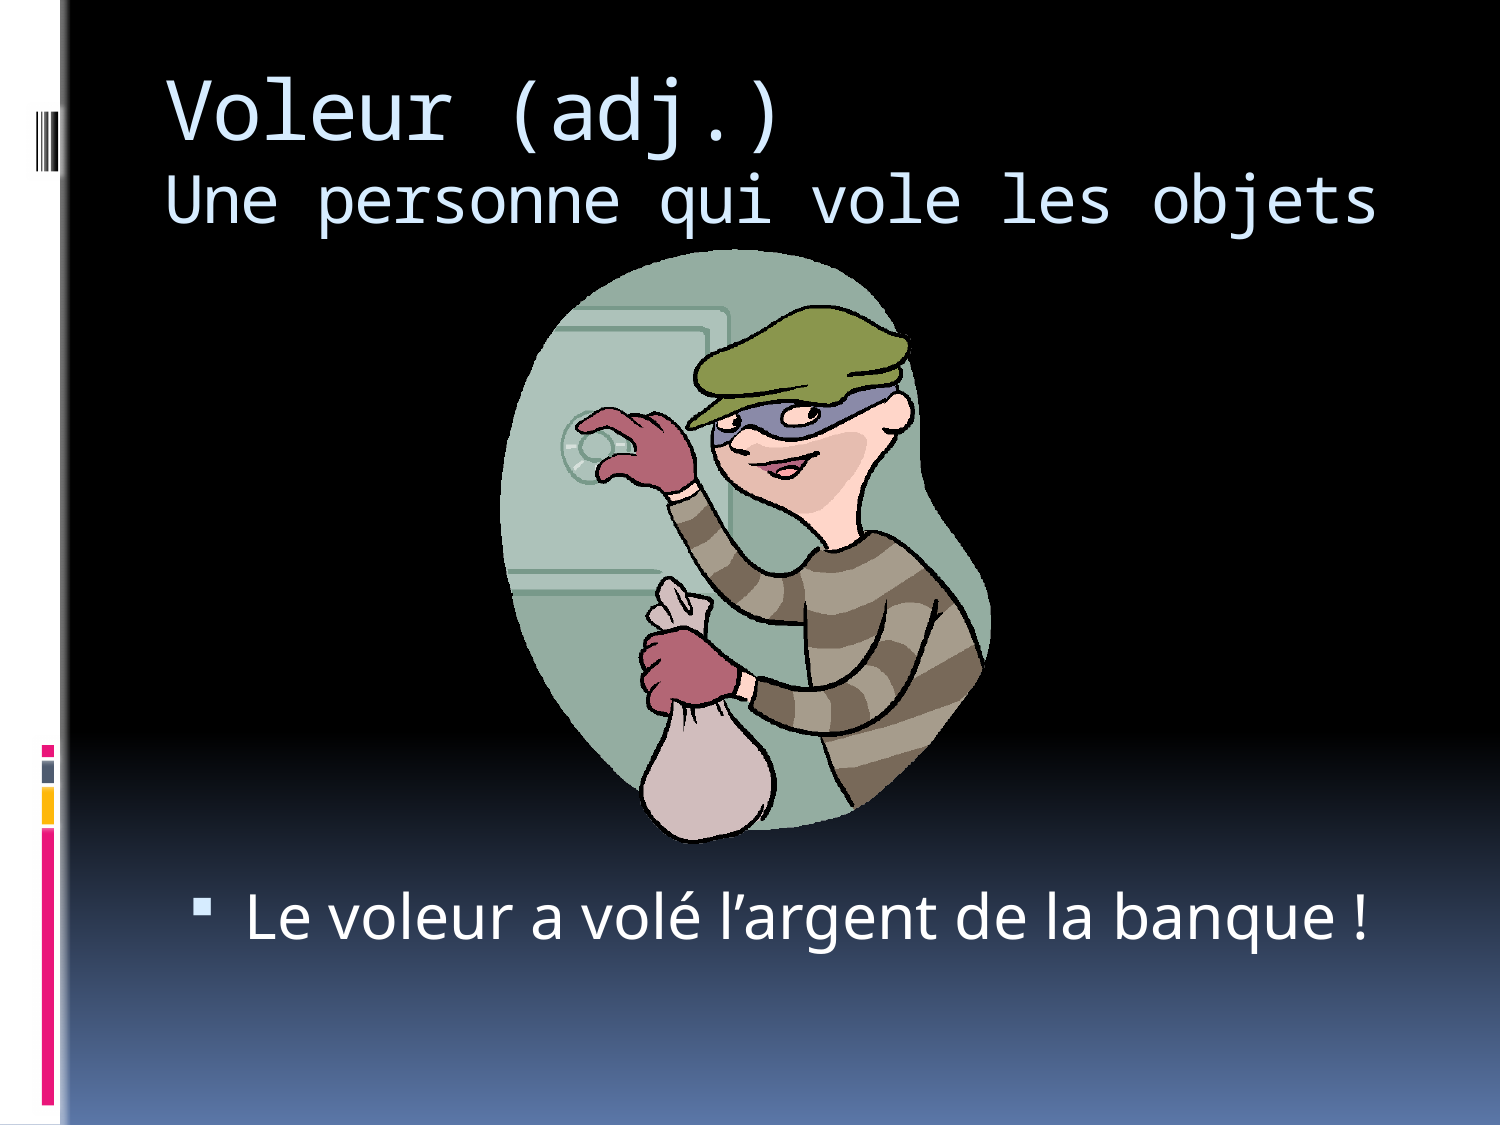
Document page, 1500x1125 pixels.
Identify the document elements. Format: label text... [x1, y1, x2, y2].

list Le voleur a volé l’argent de la banque ! [162, 869, 1438, 1125]
picture [499, 249, 992, 844]
title Voleur (adj.) Une personne qui vole les objets [150, 50, 1425, 234]
